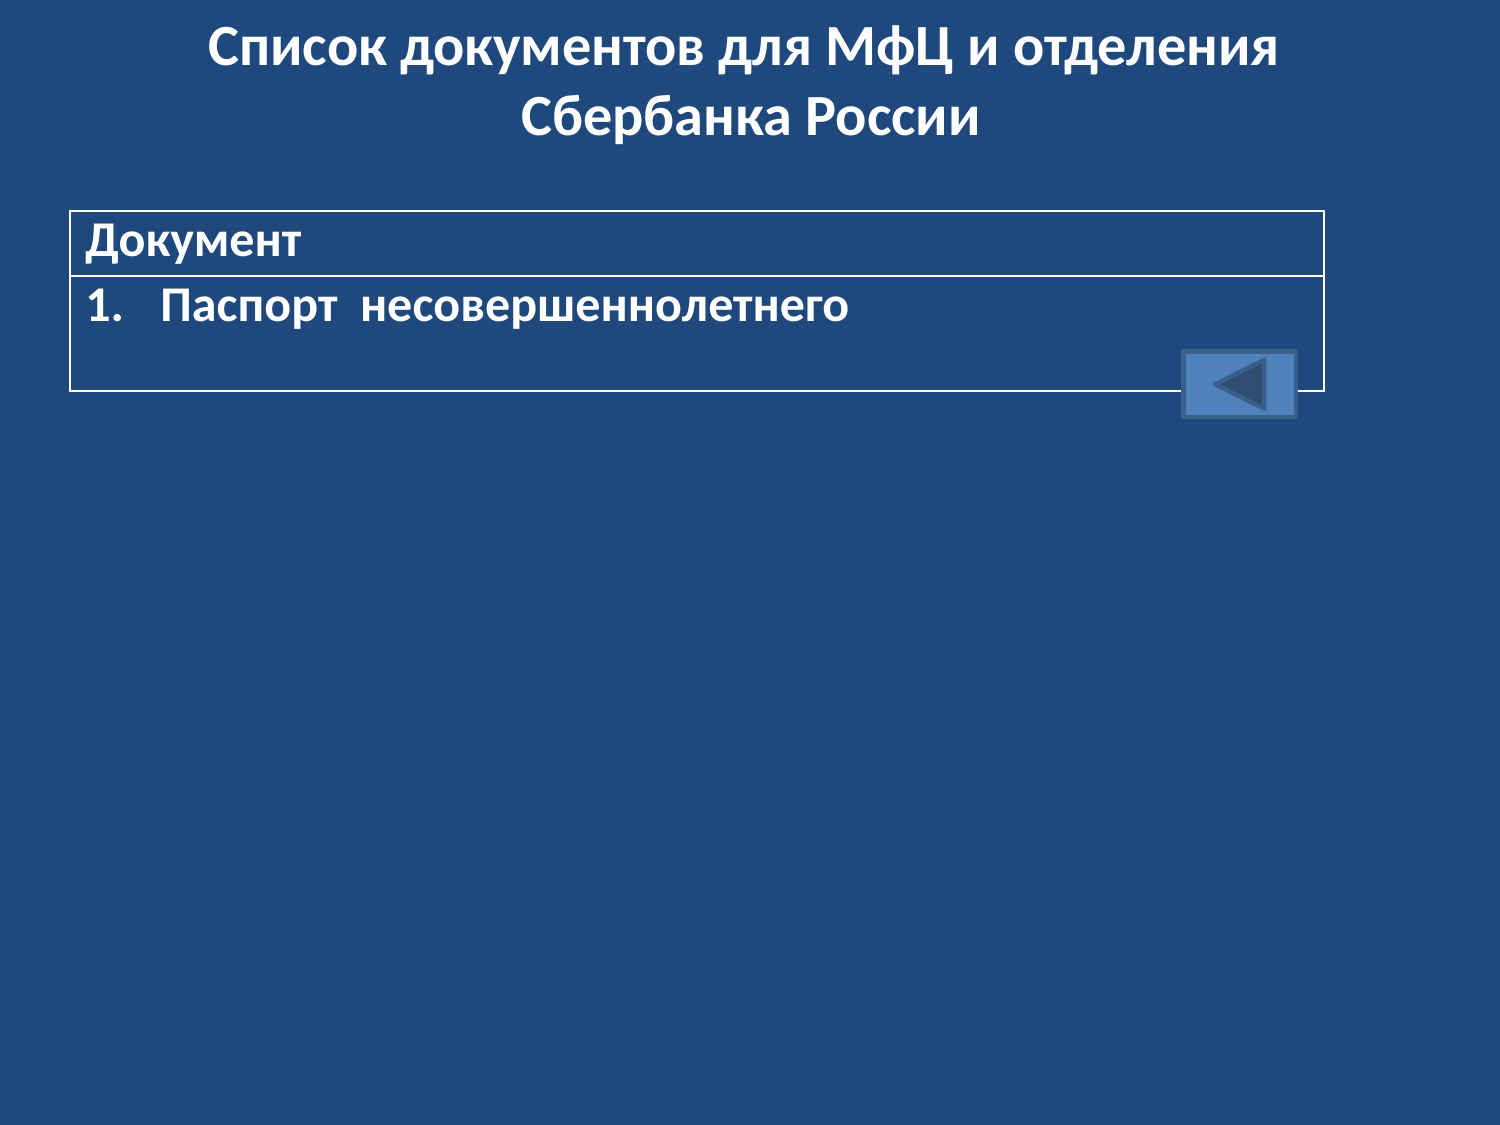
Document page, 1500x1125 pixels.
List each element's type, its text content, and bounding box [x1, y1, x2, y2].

table_header Документ [71, 212, 1323, 275]
table_cell Паспорт несовершеннолетнего [71, 277, 1323, 390]
text_box Список документов для МфЦ и отделения Сбербанка России [193, 0, 1309, 155]
text_box [1181, 349, 1298, 419]
